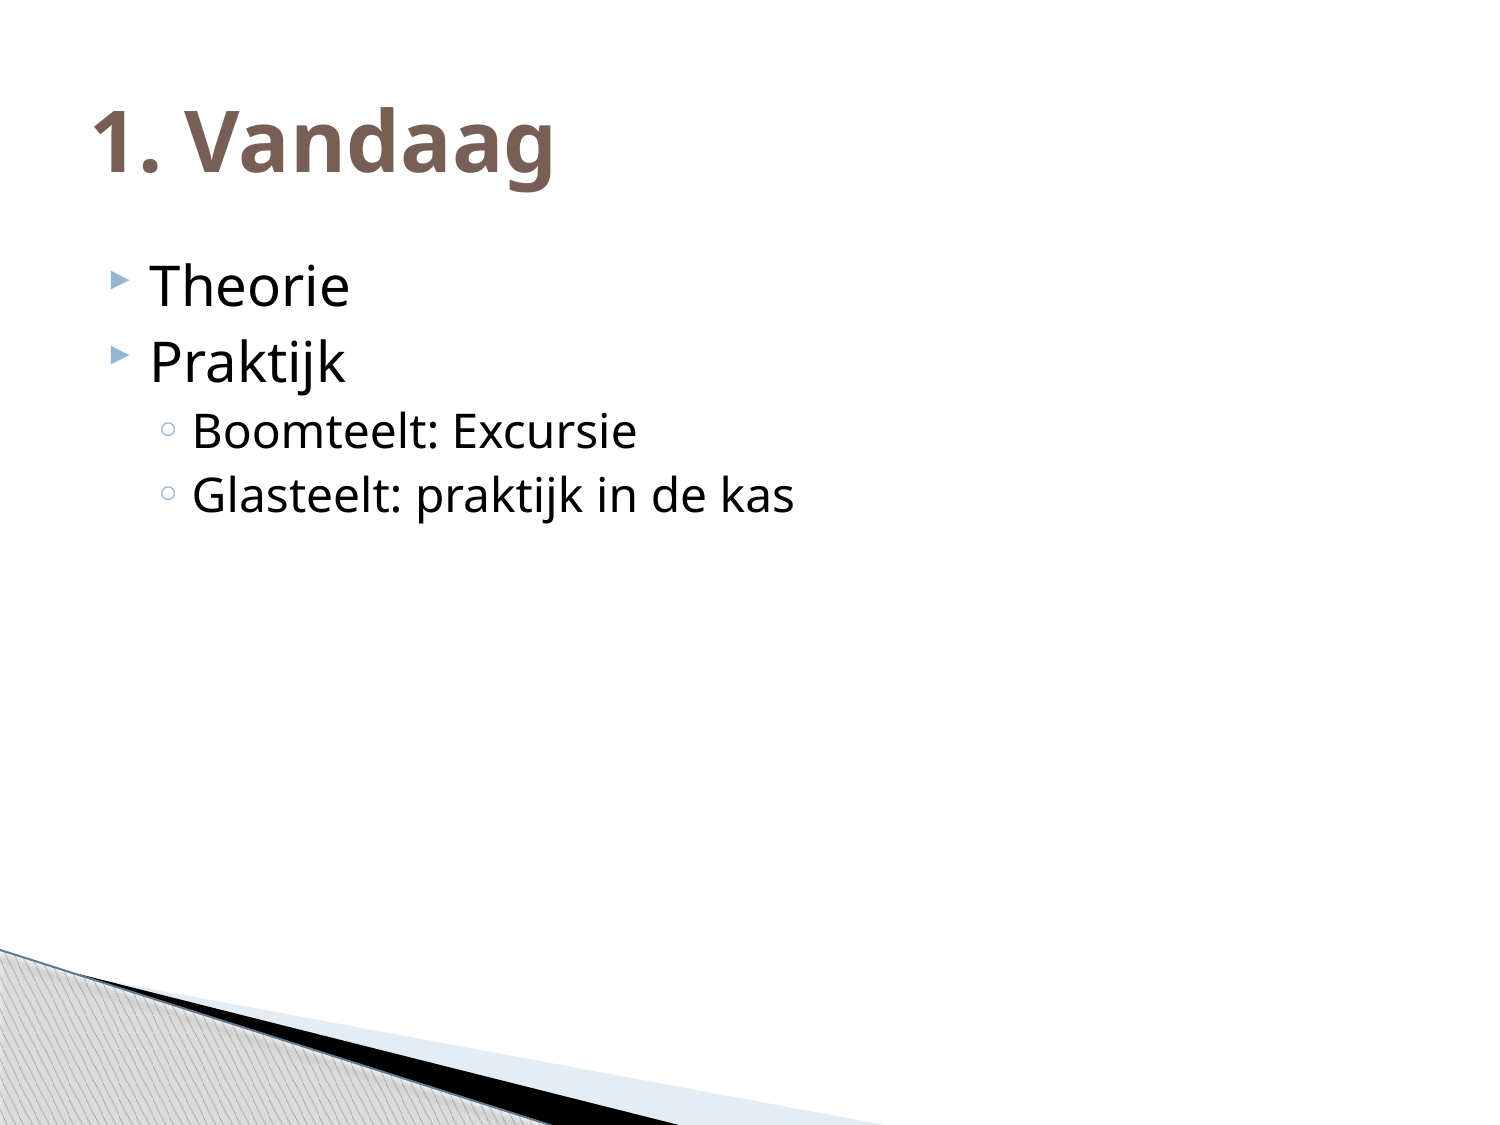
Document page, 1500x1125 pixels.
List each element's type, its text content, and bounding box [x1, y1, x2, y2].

title 1. Vandaag [75, 45, 1425, 233]
list Theorie Praktijk Boomteelt: Excursie Glasteelt: praktijk in de kas [75, 243, 1425, 986]
